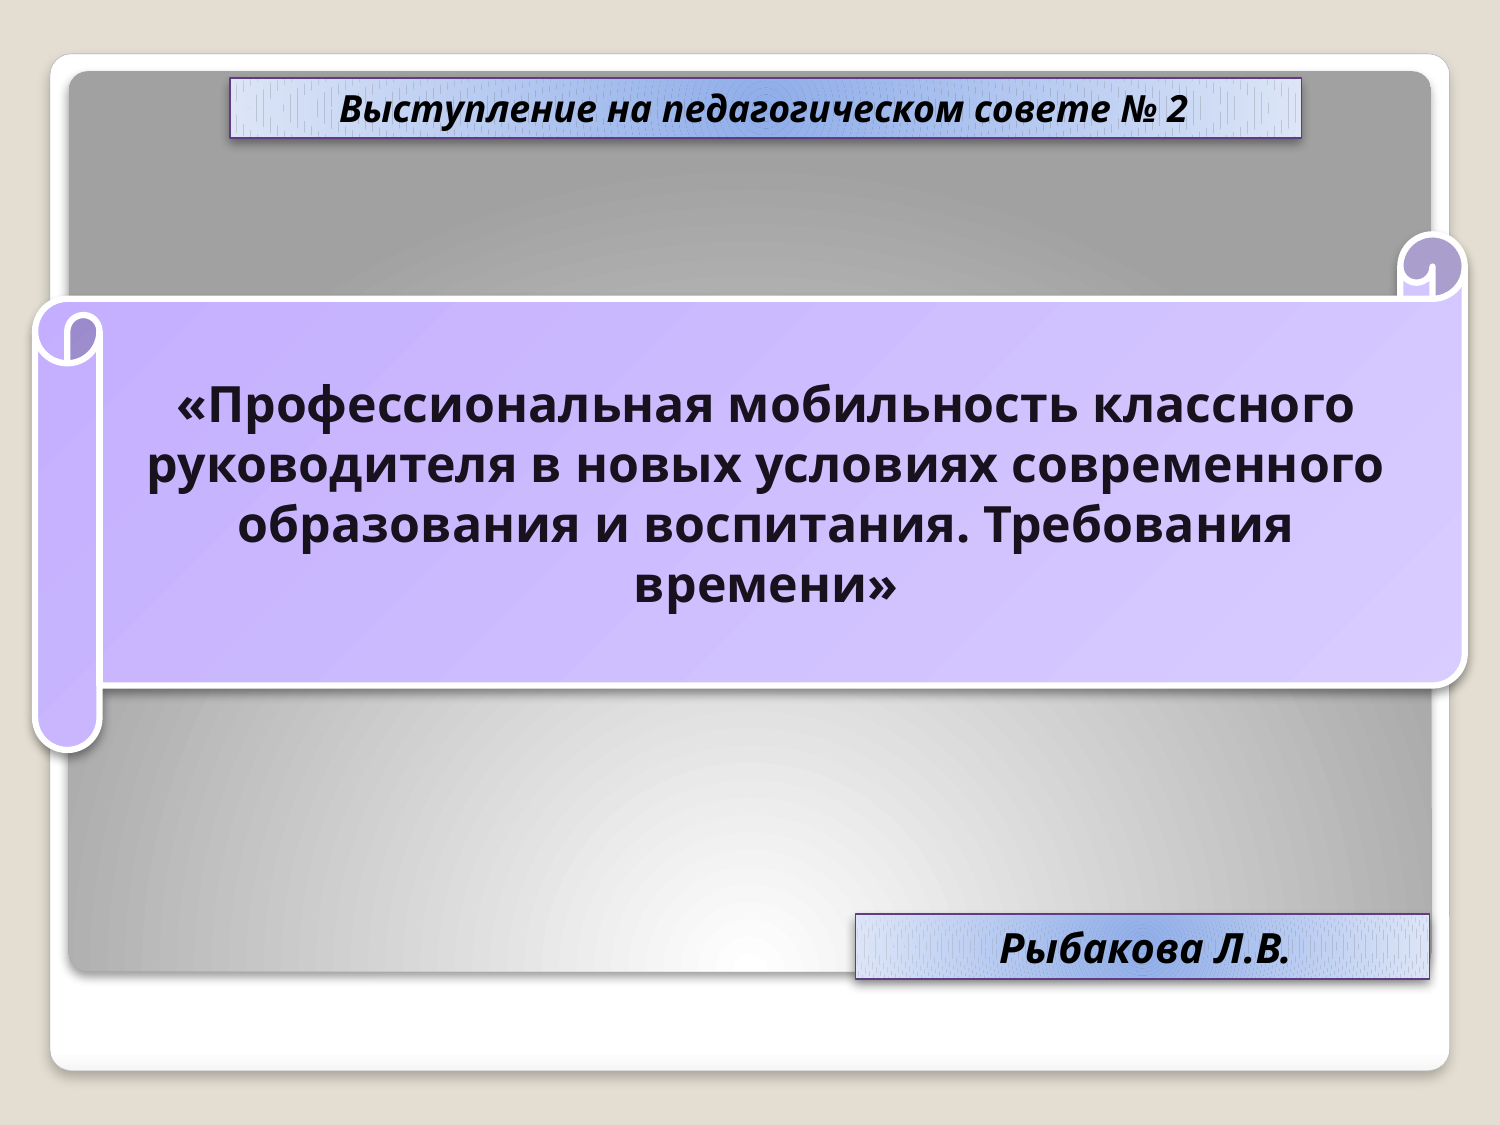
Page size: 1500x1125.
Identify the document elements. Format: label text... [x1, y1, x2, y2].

text_box Рыбакова Л.В. [855, 913, 1430, 980]
text_box Выступление на педагогическом совете № 2 [229, 77, 1302, 139]
text_box «Профессиональная мобильность классного руководителя в новых условиях современного образования и воспитания. Требования времени» [31, 231, 1468, 754]
